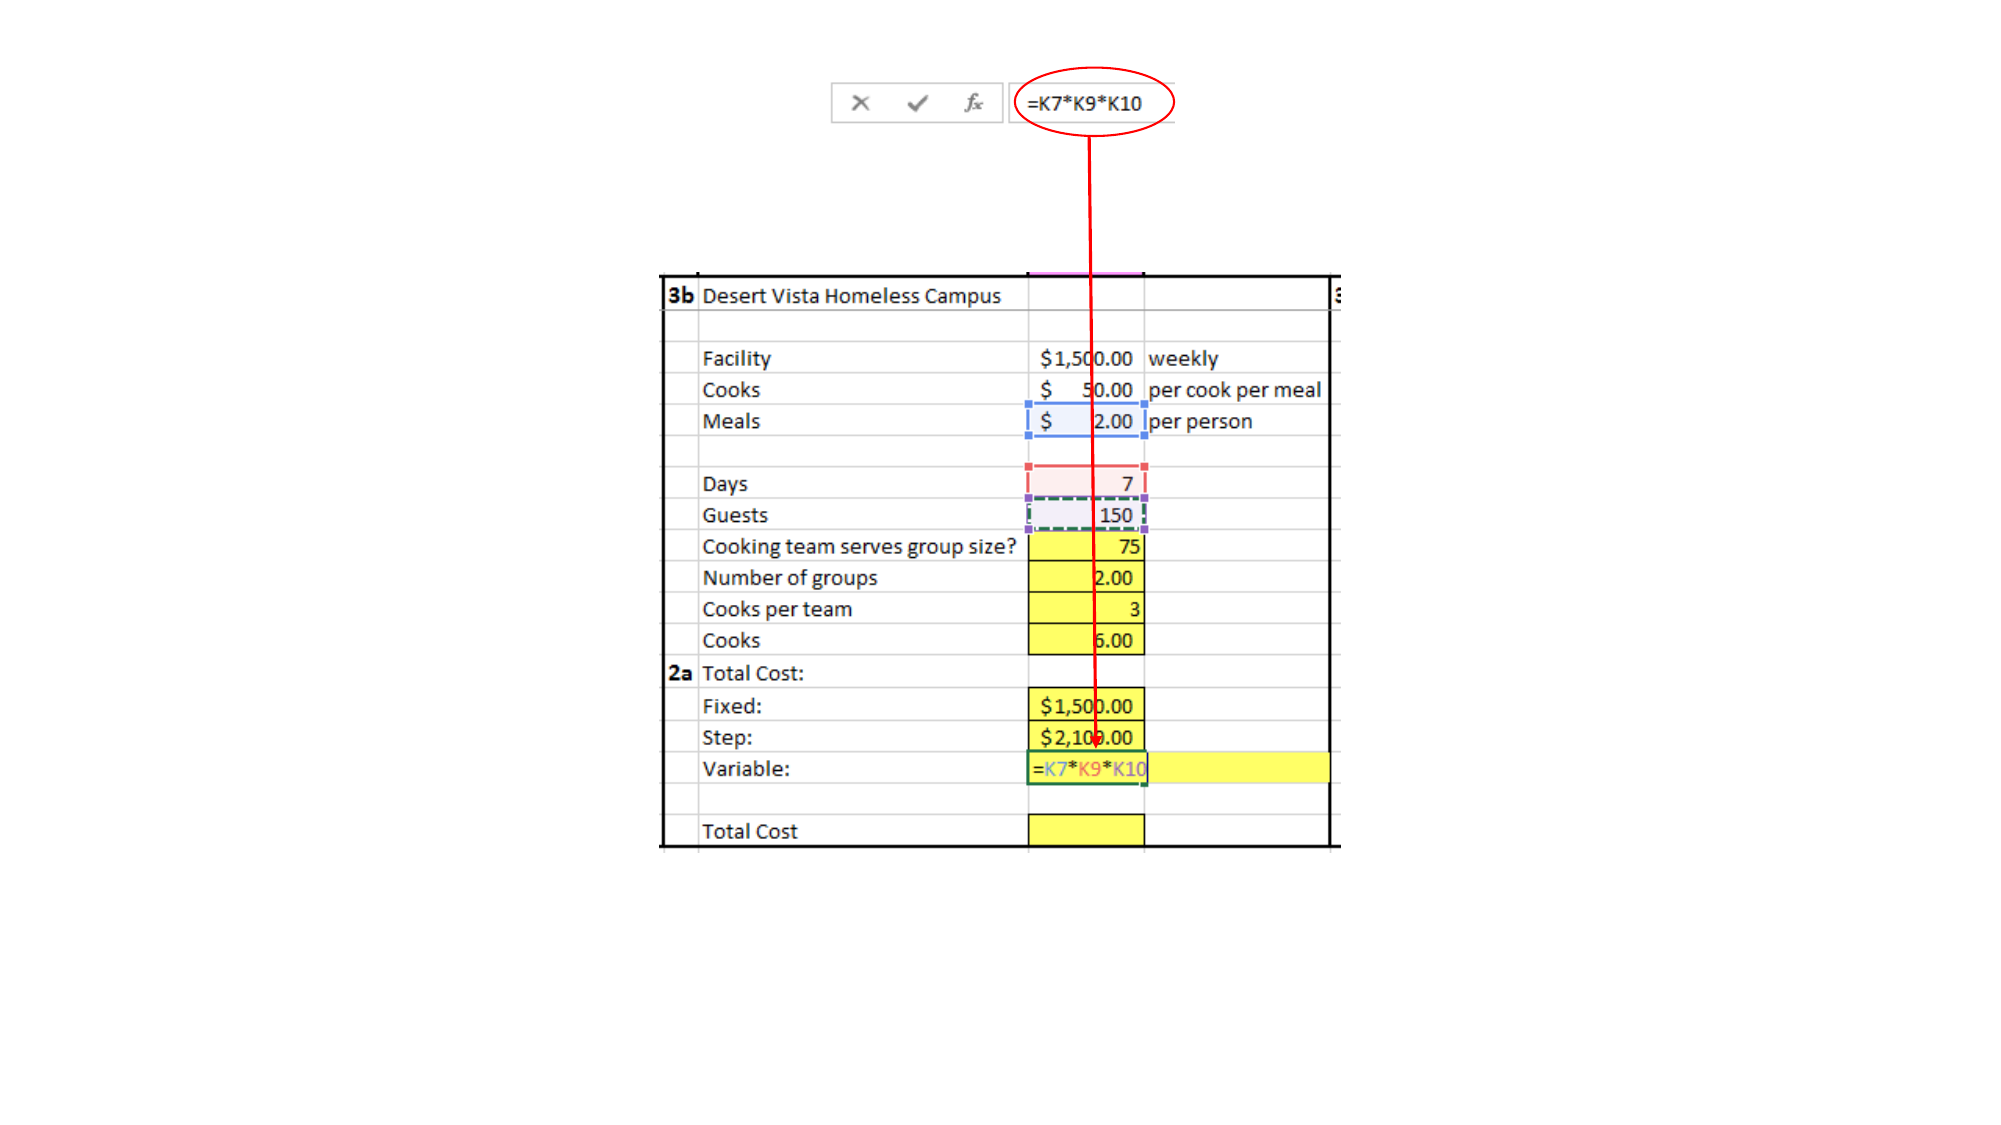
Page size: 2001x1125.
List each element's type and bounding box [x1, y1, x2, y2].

text_box [1089, 135, 1096, 749]
text_box [1034, 66, 1155, 78]
picture [825, 78, 1175, 136]
picture [659, 272, 1341, 853]
